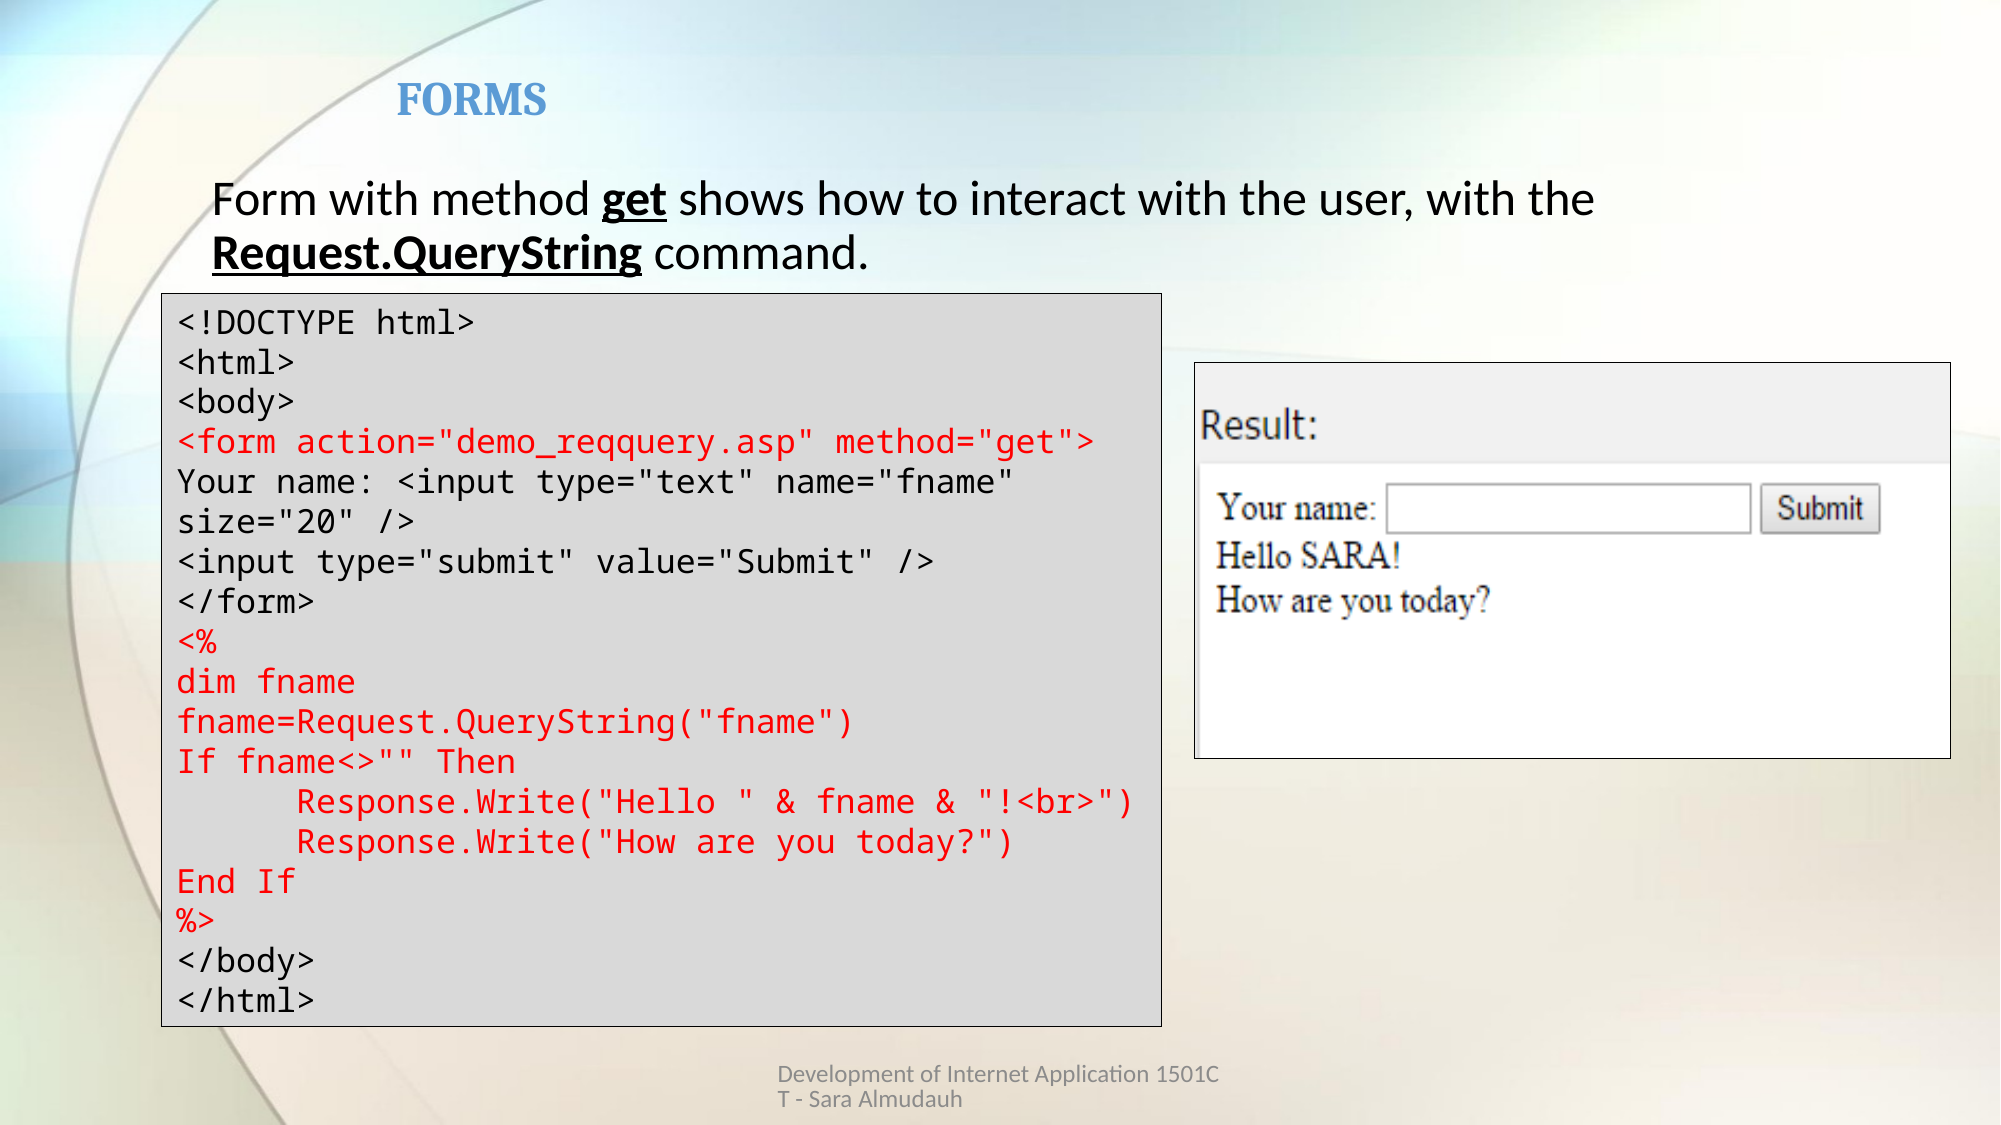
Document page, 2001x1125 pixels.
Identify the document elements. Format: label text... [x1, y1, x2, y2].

list Form with method get shows how to interact with the user, with the Request.QueryString command. [196, 164, 1804, 294]
text_box <!DOCTYPE html> <html> <body> <form action="demo_reqquery.asp" method="get"> Your name: <input type="text" name="fname" size="20" /> <input type="submit" value="Submit" /> </form> <% dim fname fname=Request.QueryString("fname") If fname<>"" Then Response.Write("Hello " & fname & "!<br>") Response.Write("How are you today?") End If %> </body> </html> [161, 293, 1162, 1027]
footer Development of Internet Application 1501CT - Sara Almudauh [762, 1042, 1238, 1103]
picture [0, 0, 2001, 1125]
title FORMS [381, 59, 1863, 133]
